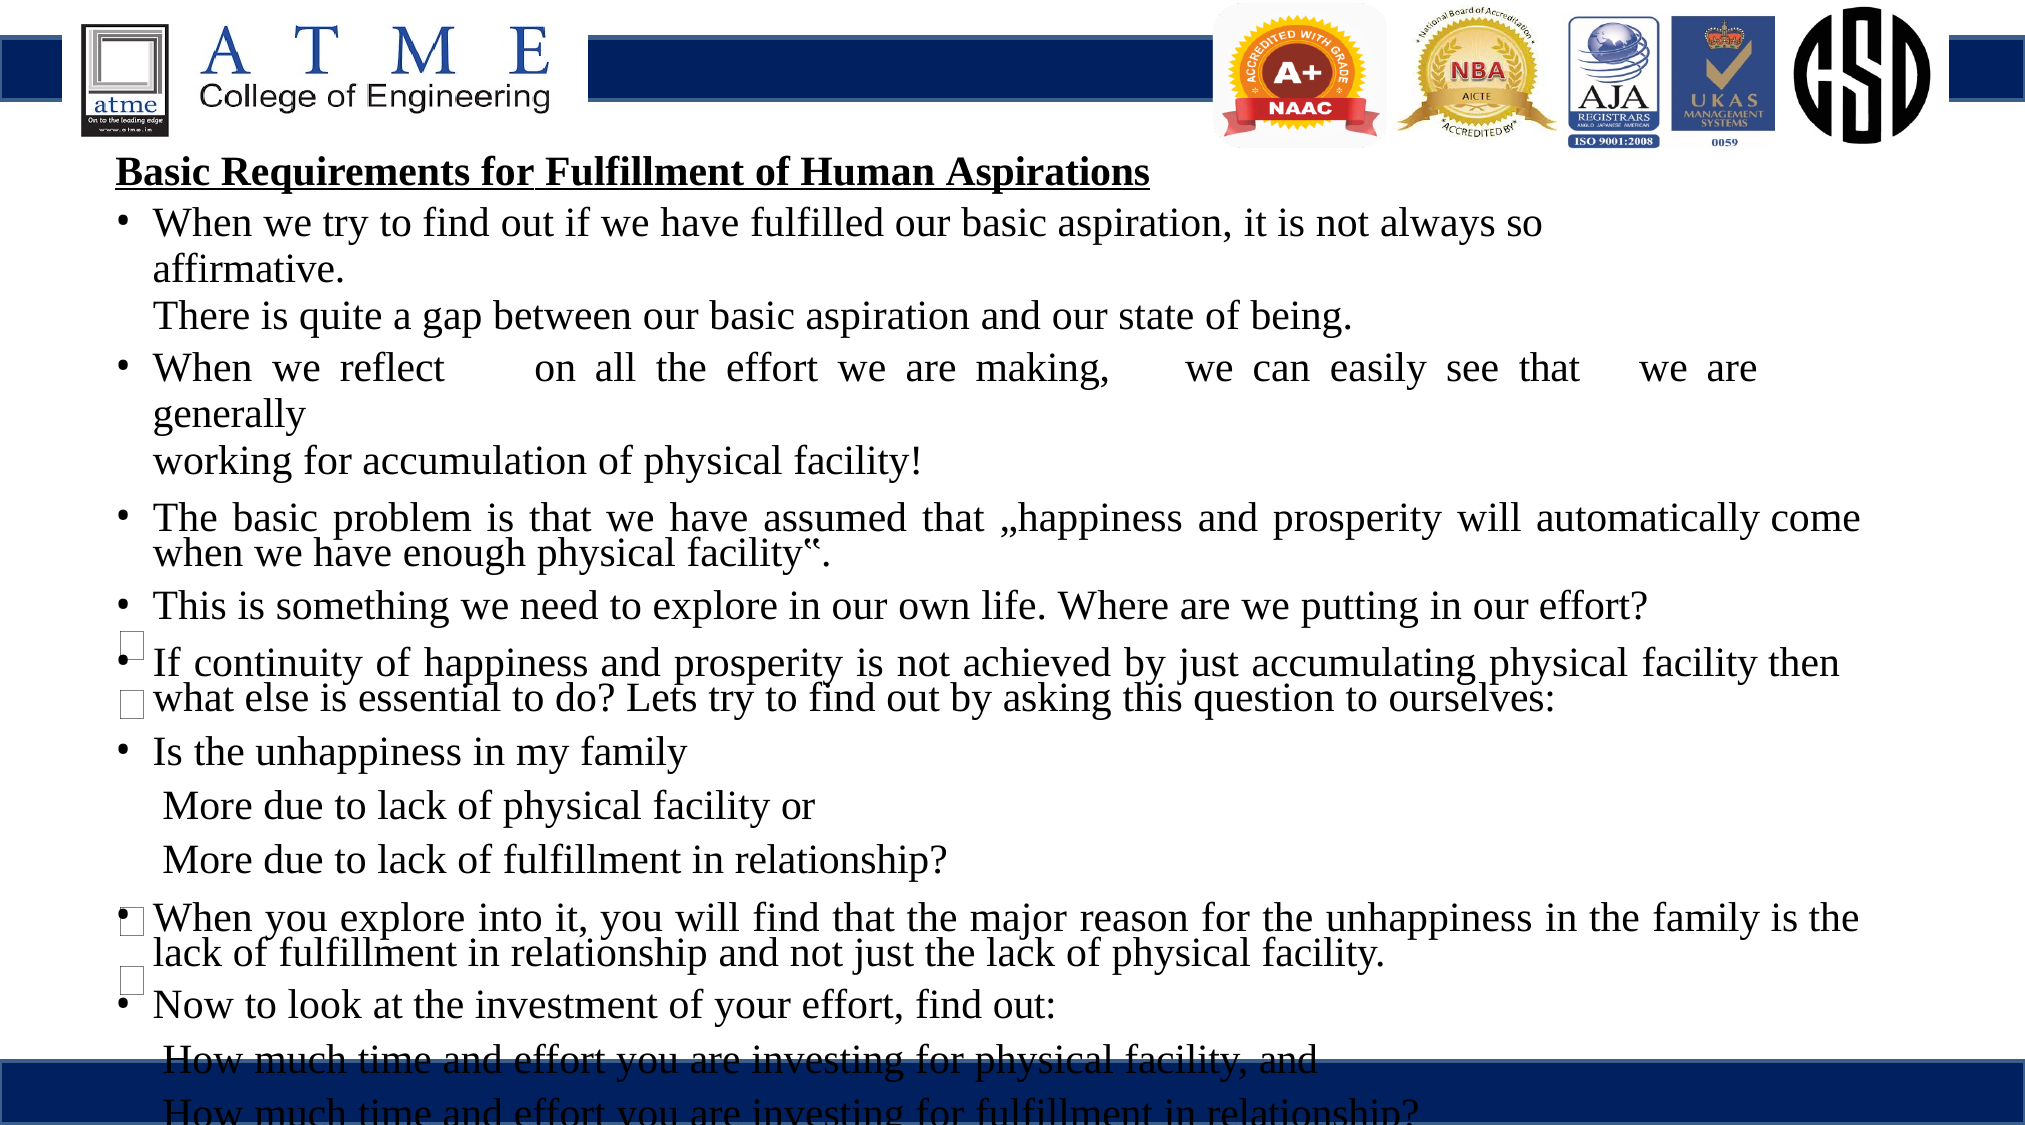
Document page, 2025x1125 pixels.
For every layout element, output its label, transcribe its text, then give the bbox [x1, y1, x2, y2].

picture [62, 0, 588, 157]
picture [113, 618, 186, 670]
picture [113, 953, 186, 1006]
picture [113, 894, 186, 946]
text_box Basic Requirements for Fulfillment of Human Aspirations When we try to find out if we have fulfilled our basic aspiration, it is not always so affirmative. There is quite a gap between our basic aspiration and our state of being. When we reflect on all the effort we are making, we can easily see that we are generally working for accumulation of physical facility! The basic problem is that we have assumed that „happiness and prosperity will automatically come when we have enough physical facility‟. This is something we need to explore in our own life. Where are we putting in our effort? If continuity of happiness and prosperity is not achieved by just accumulating physical facility then what else is essential to do? Lets try to find out by asking this question to ourselves: Is the unhappiness in my family More due to lack of physical facility or More due to lack of fulfillment in relationship? When you explore into it, you will find that the major reason for the unhappiness in the family is the lack of fulfillment in relationship and not just the lack of physical facility. Now to look at the investment of your effort, find out: How much time and effort you are investing for physical facility, and How much time and effort you are investing for fulfillment in relationship? [113, 137, 1923, 1125]
picture [1212, 0, 1949, 150]
picture [113, 677, 186, 730]
